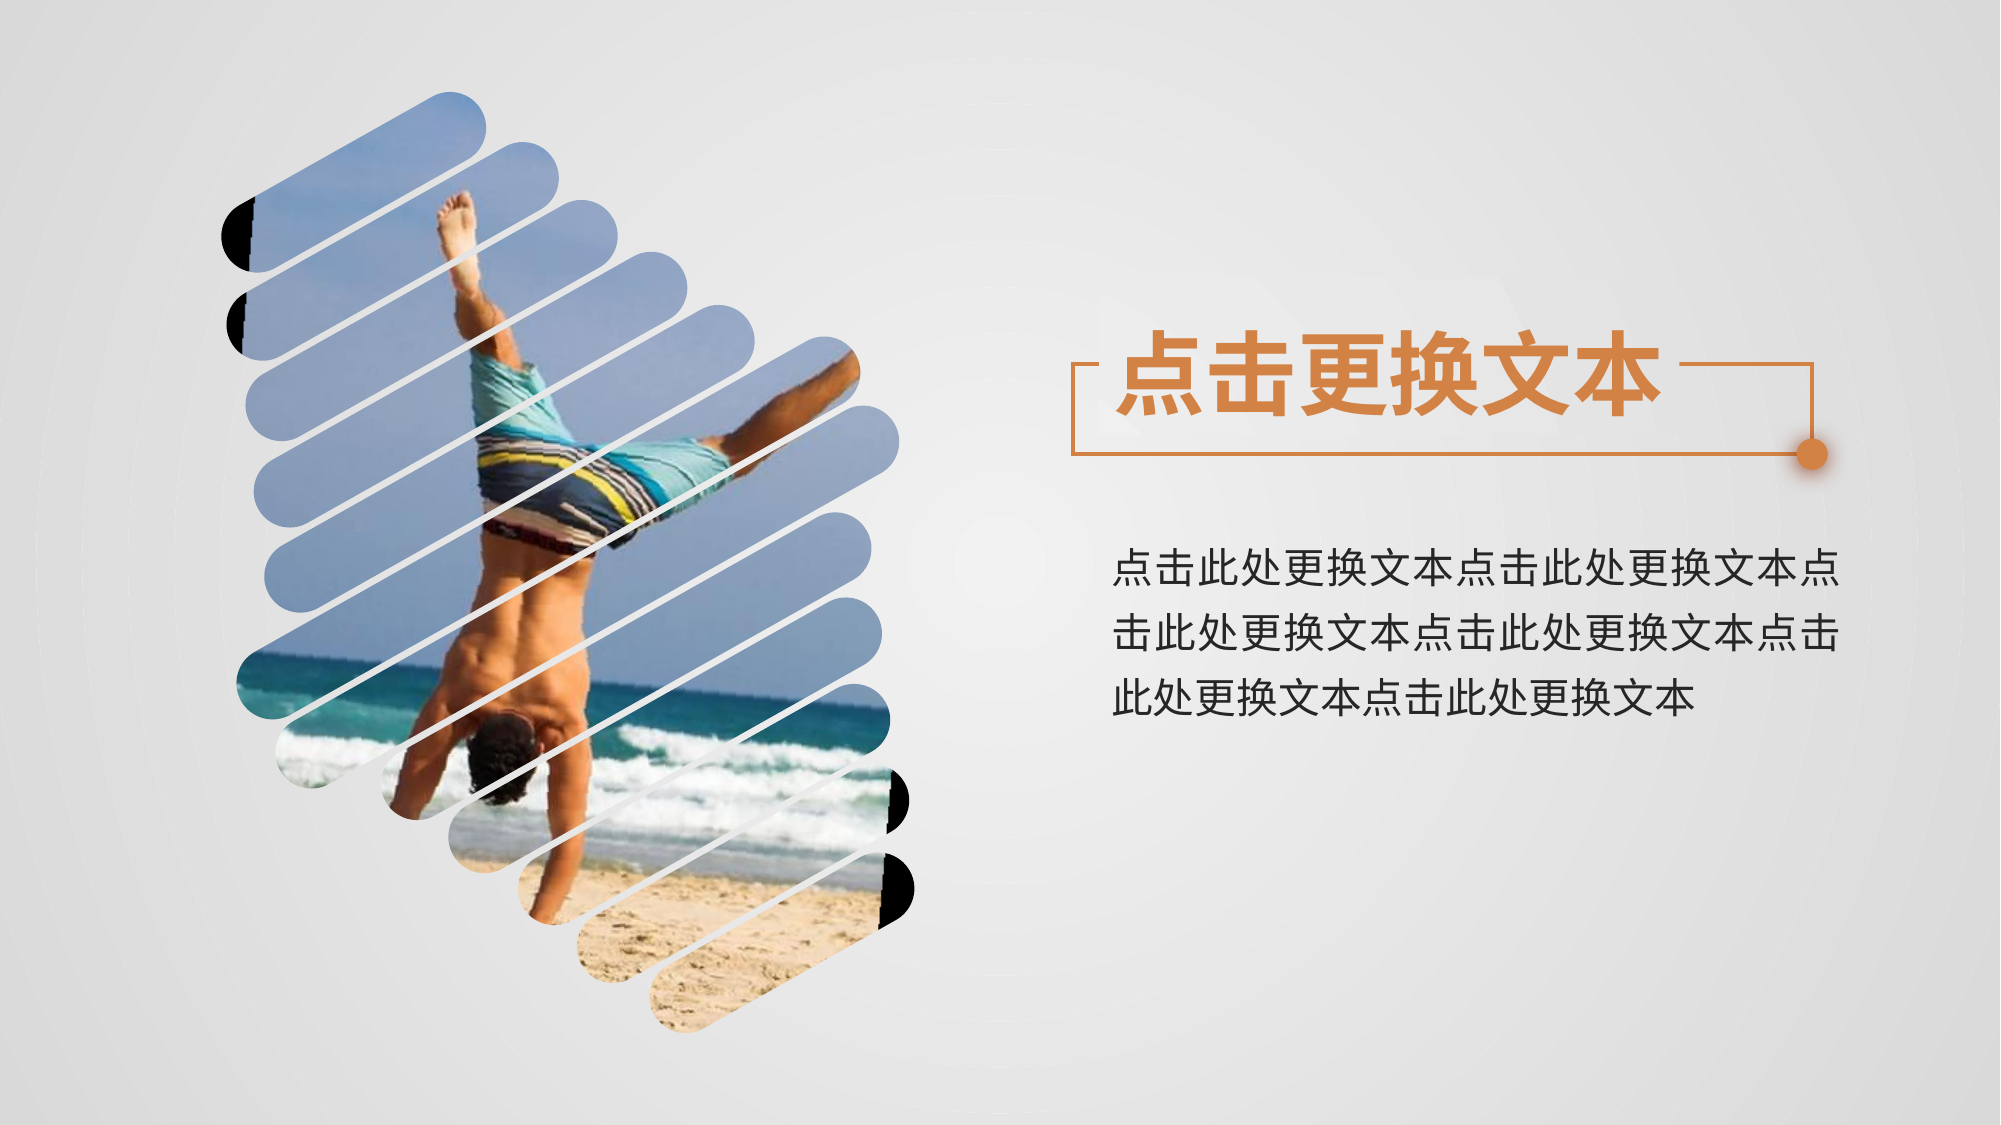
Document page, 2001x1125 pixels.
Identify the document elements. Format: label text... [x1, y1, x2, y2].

text_box 点击更换文本 [1099, 277, 1680, 435]
text_box [1072, 363, 1813, 455]
text_box 点击此处更换文本点击此处更换文本点击此处更换文本点击此处更换文本点击此处更换文本点击此处更换文本 [1096, 519, 1857, 730]
picture [227, 83, 909, 1042]
text_box [1795, 437, 1829, 471]
